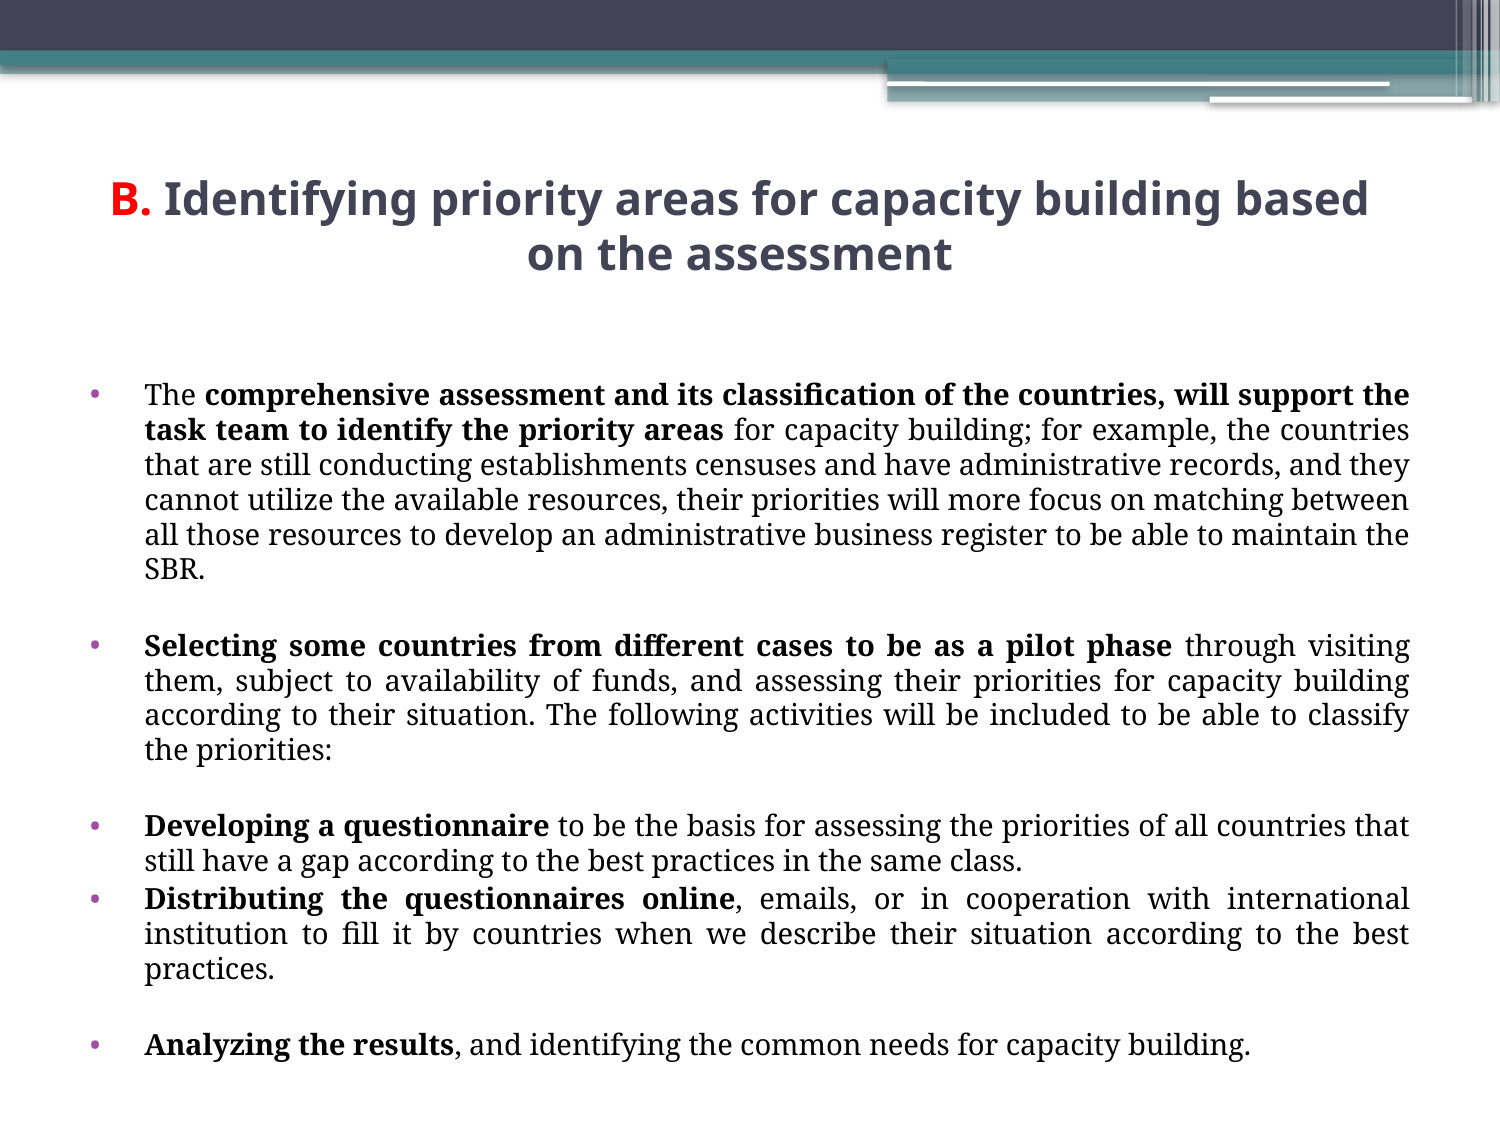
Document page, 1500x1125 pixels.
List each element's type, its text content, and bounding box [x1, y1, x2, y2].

list The comprehensive assessment and its classification of the countries, will support the task team to identify the priority areas for capacity building; for example, the countries that are still conducting establishments censuses and have administrative records, and they cannot utilize the available resources, their priorities will more focus on matching between all those resources to develop an administrative business register to be able to maintain the SBR. Selecting some countries from different cases to be as a pilot phase through visiting them, subject to availability of funds, and assessing their priorities for capacity building according to their situation. The following activities will be included to be able to classify the priorities: Developing a questionnaire to be the basis for assessing the priorities of all countries that still have a gap according to the best practices in the same class. Distributing the questionnaires online, emails, or in cooperation with international institution to fill it by countries when we describe their situation according to the best practices. Analyzing the results, and identifying the common needs for capacity building. [75, 368, 1425, 1079]
title B. Identifying priority areas for capacity building based on the assessment [64, 137, 1415, 313]
